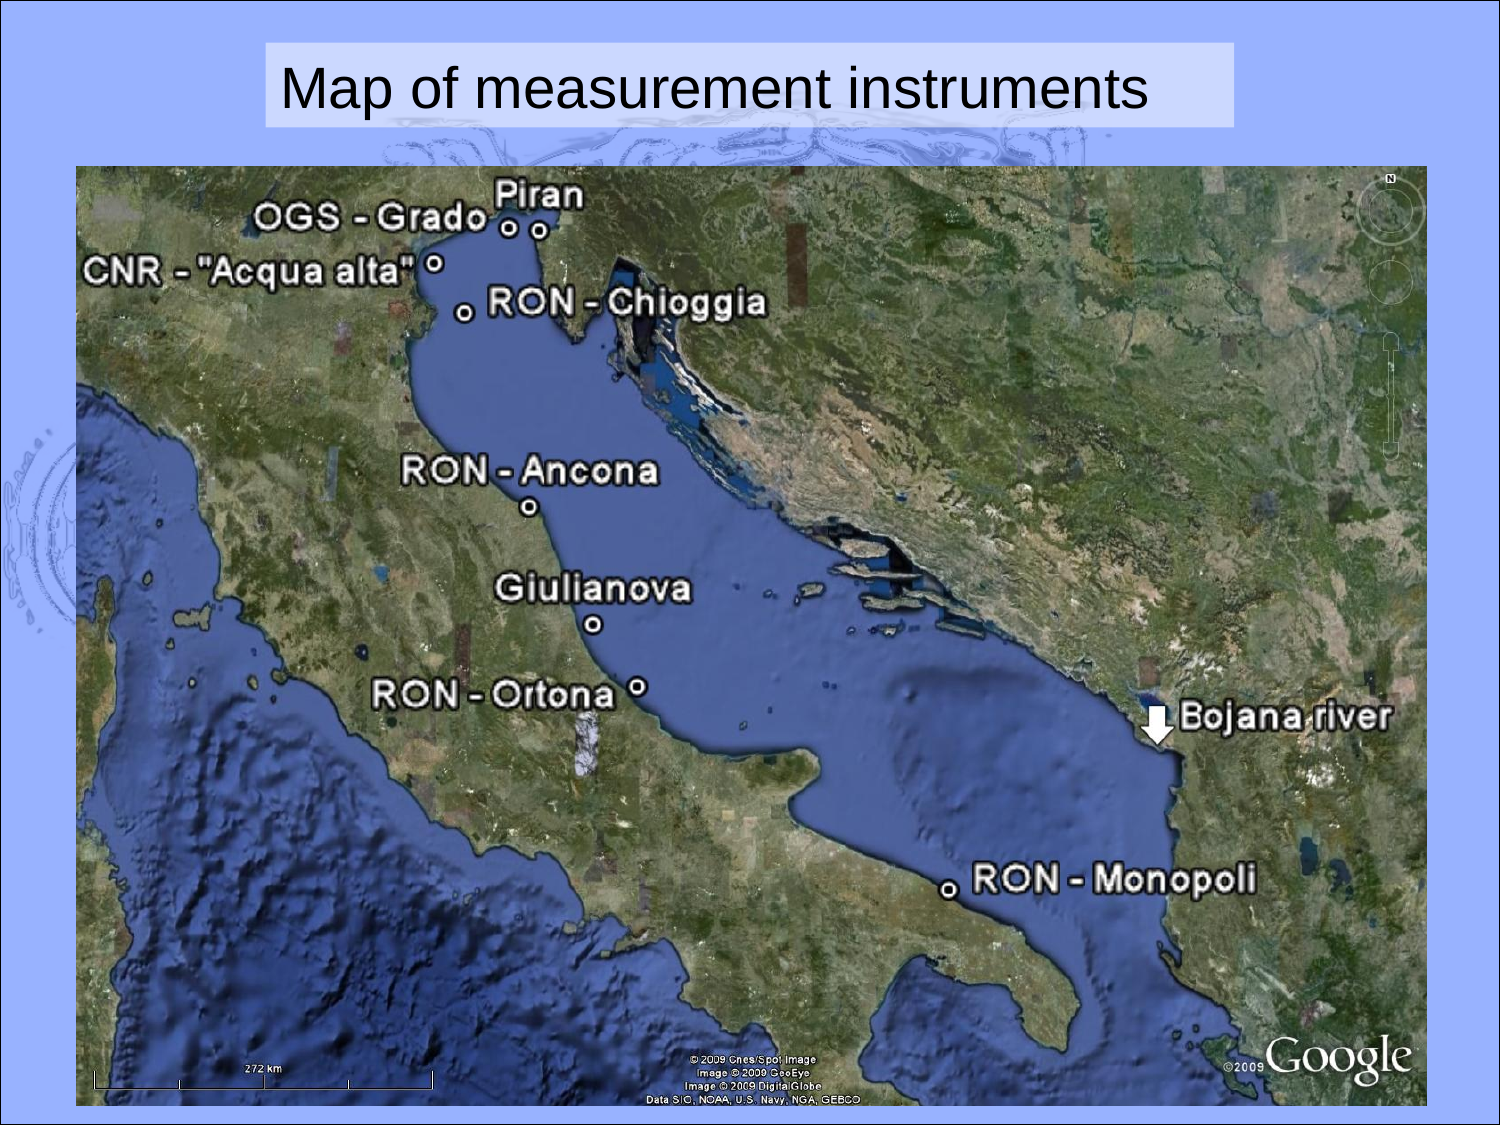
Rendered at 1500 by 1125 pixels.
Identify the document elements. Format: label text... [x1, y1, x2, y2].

text_box [0, 0, 1500, 1125]
text_box Map of measurement instruments [265, 42, 1235, 128]
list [76, 166, 1427, 1107]
